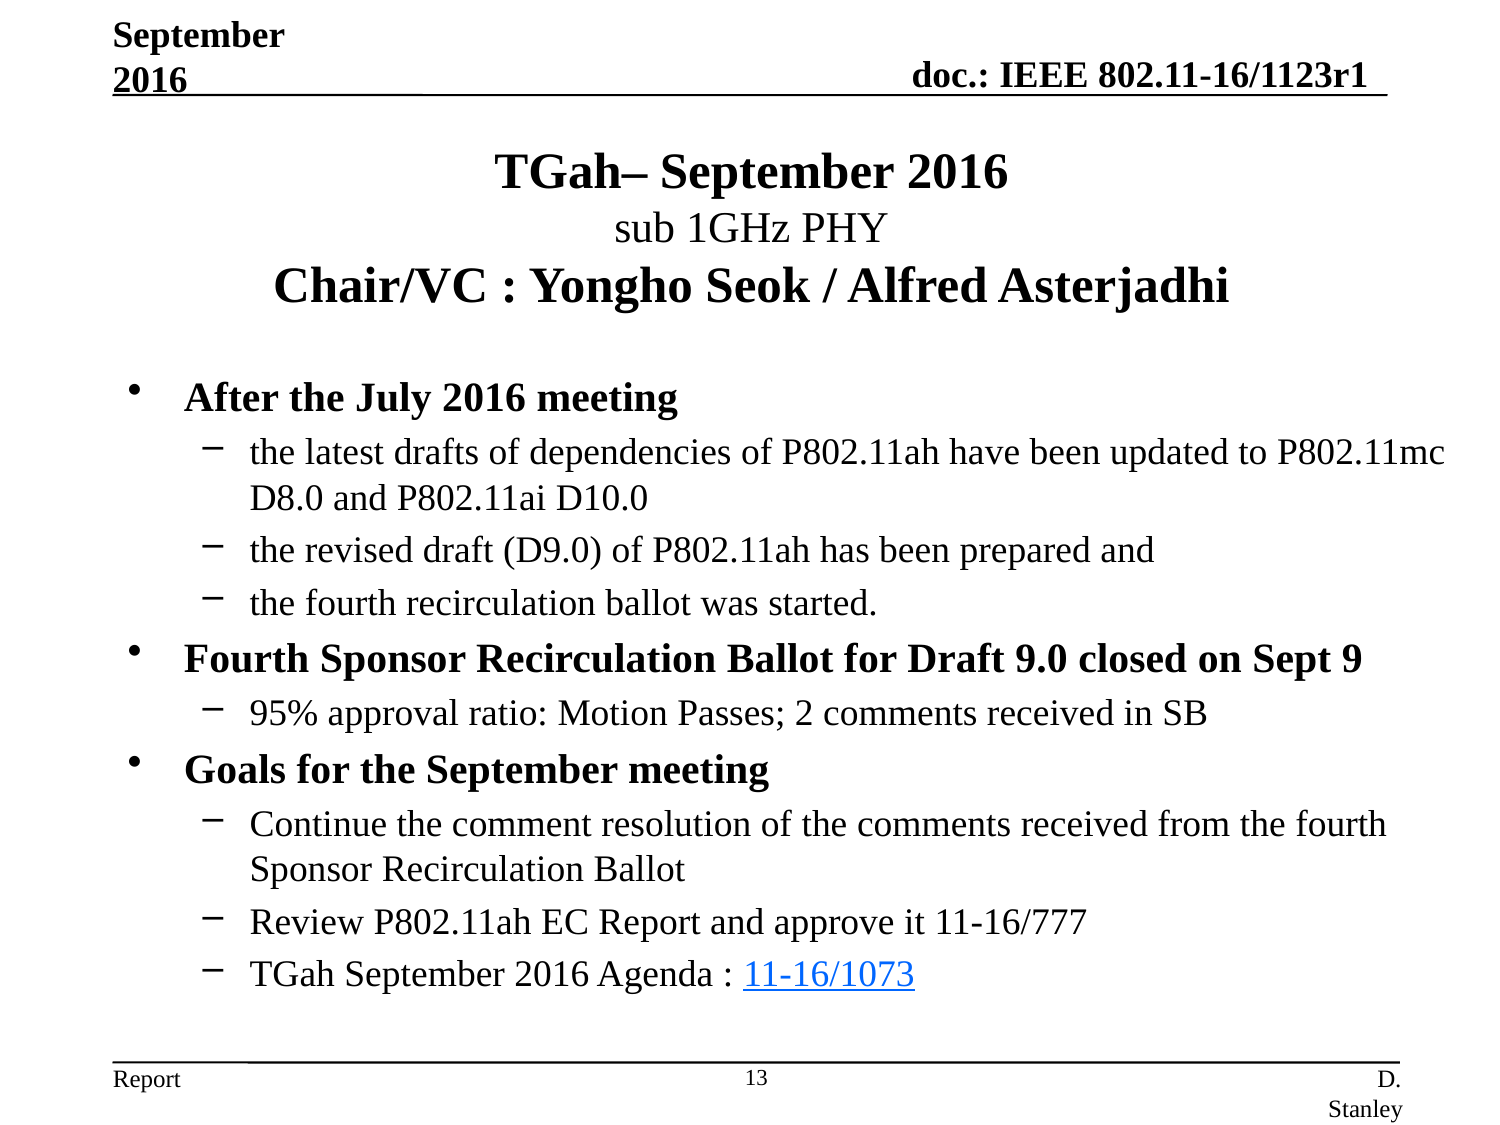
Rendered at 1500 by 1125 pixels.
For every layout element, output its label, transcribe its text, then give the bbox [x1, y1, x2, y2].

slide_number 13 [712, 1062, 800, 1093]
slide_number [112, 54, 333, 100]
title TGah– September 2016 sub 1GHz PHY Chair/VC : Yongho Seok / Alfred Asterjadhi [114, 137, 1390, 313]
footer D. Stanley, HP Enterprise [1325, 1062, 1402, 1093]
list After the July 2016 meeting the latest drafts of dependencies of P802.11ah have been updated to P802.11mc D8.0 and P802.11ai D10.0 the revised draft (D9.0) of P802.11ah has been prepared and the fourth recirculation ballot was started. Fourth Sponsor Recirculation Ballot for Draft 9.0 closed on Sept 9 95% approval ratio: Motion Passes; 2 comments received in SB Goals for the September meeting Continue the comment resolution of the comments received from the fourth Sponsor Recirculation Ballot Review P802.11ah EC Report and approve it 11-16/777 TGah September 2016 Agenda : 11-16/1073 [112, 362, 1463, 1038]
